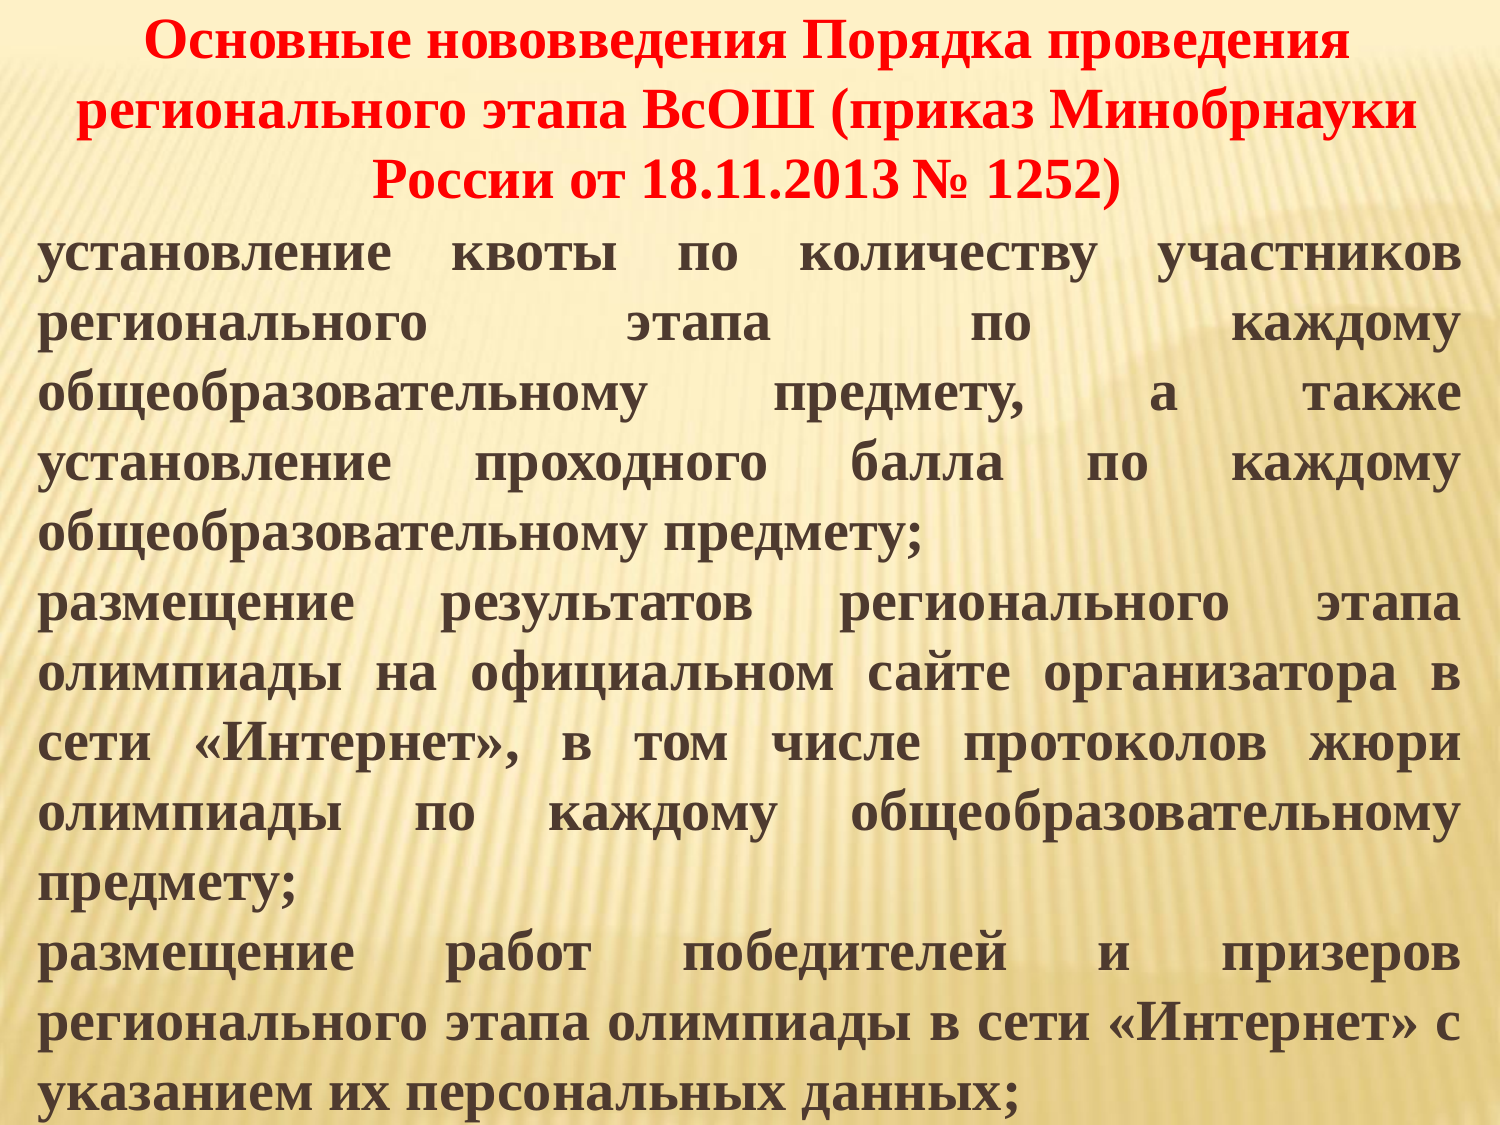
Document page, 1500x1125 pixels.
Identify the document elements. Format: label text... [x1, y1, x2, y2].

list установление квоты по количеству участников регионального этапа по каждому общеобразовательному предмету, а также установление проходного балла по каждому общеобразовательному предмету; размещение результатов регионального этапа олимпиады на официальном сайте организатора в сети «Интернет», в том числе протоколов жюри олимпиады по каждому общеобразовательному предмету; размещение работ победителей и призеров регионального этапа олимпиады в сети «Интернет» с указанием их персональных данных; [37, 212, 1463, 1100]
picture [0, 0, 1500, 1125]
title Основные нововведения Порядка проведения регионального этапа ВсОШ (приказ Минобрнауки России от 18.11.2013 № 1252) [75, 0, 1421, 212]
